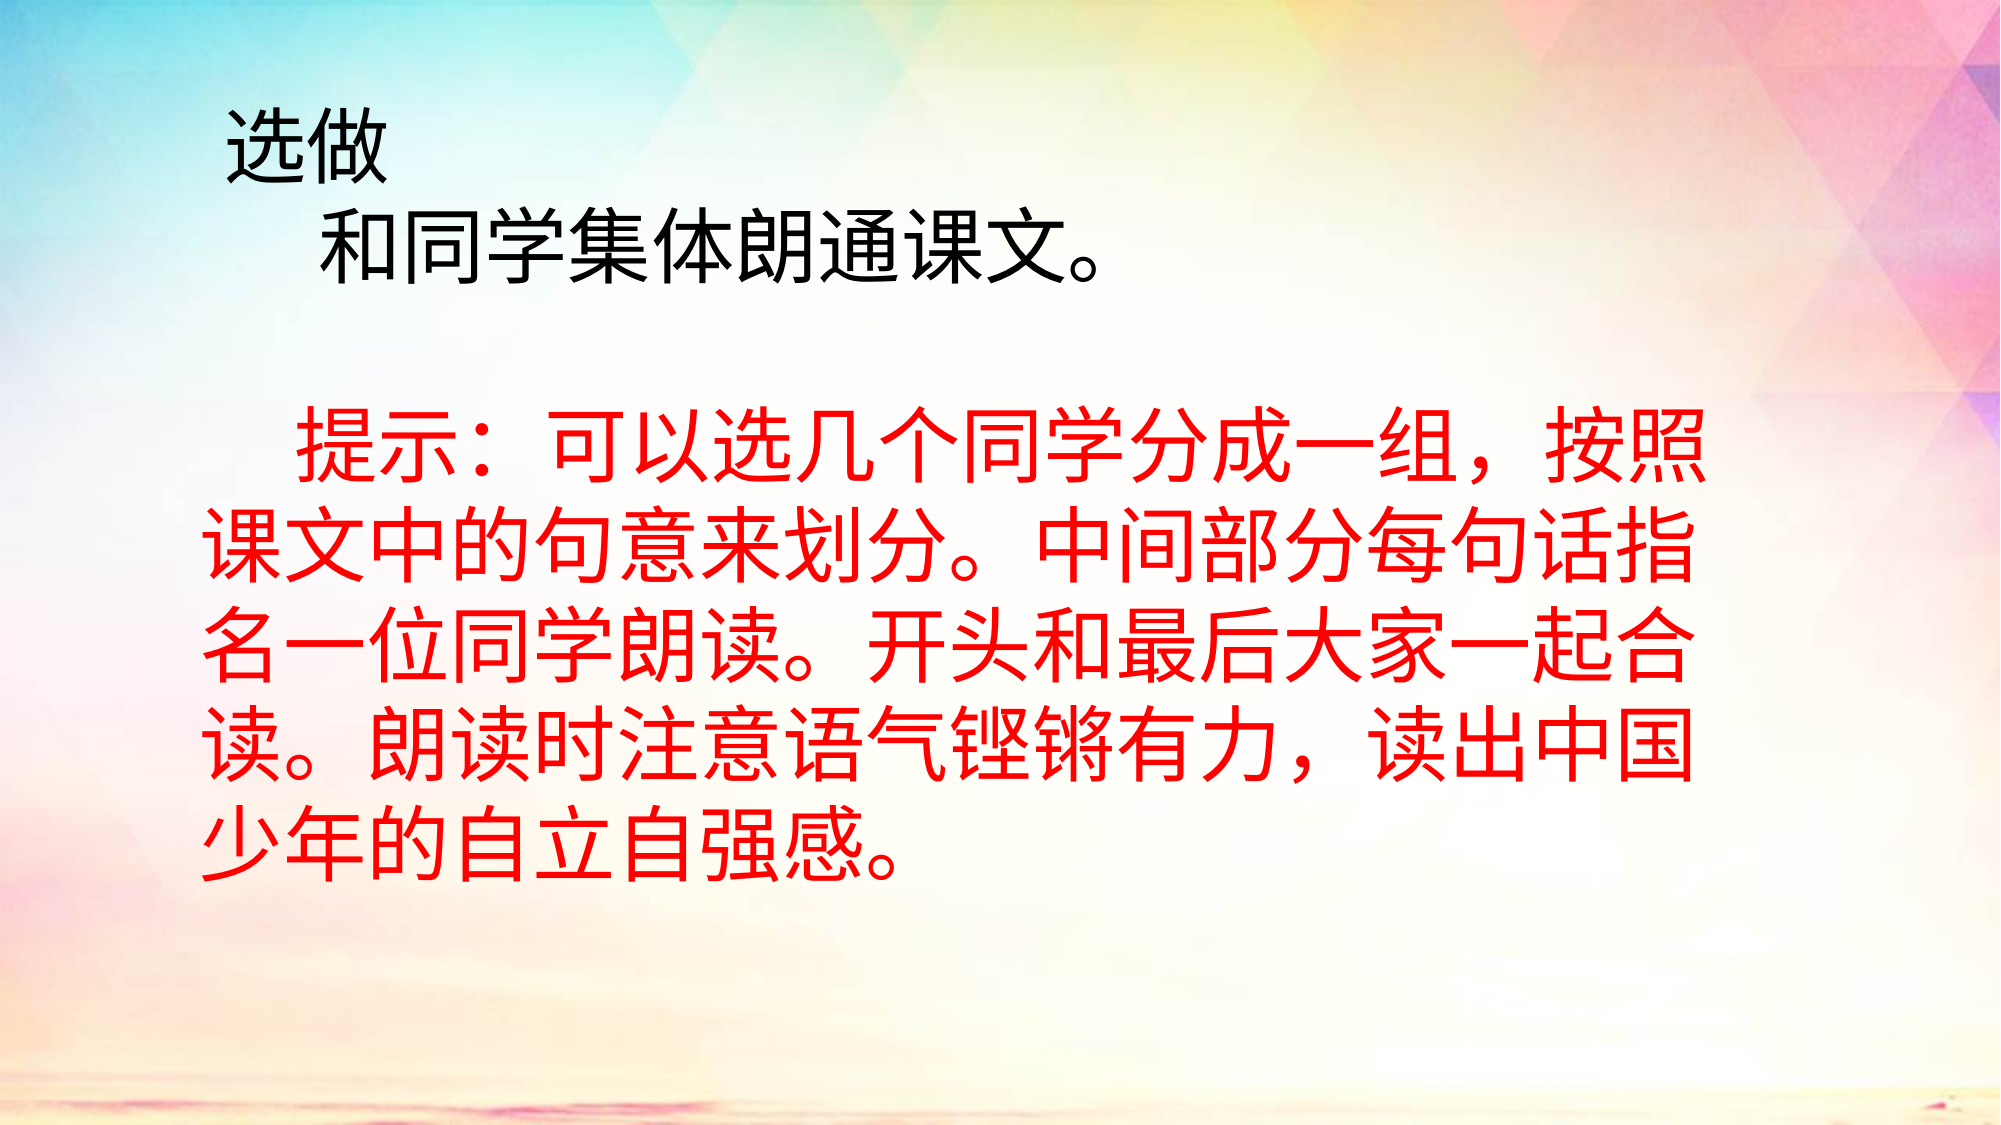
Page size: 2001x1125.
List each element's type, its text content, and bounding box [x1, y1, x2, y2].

picture [0, 0, 2001, 1125]
text_box 提示：可以选几个同学分成一组，按照课文中的句意来划分。中间部分每句话指名一位同学朗读。开头和最后大家一起合读。朗读时注意语气铿锵有力，读出中国少年的自立自强感。 [184, 385, 1751, 1000]
text_box 选做 和同学集体朗通课文。 [208, 86, 1686, 302]
